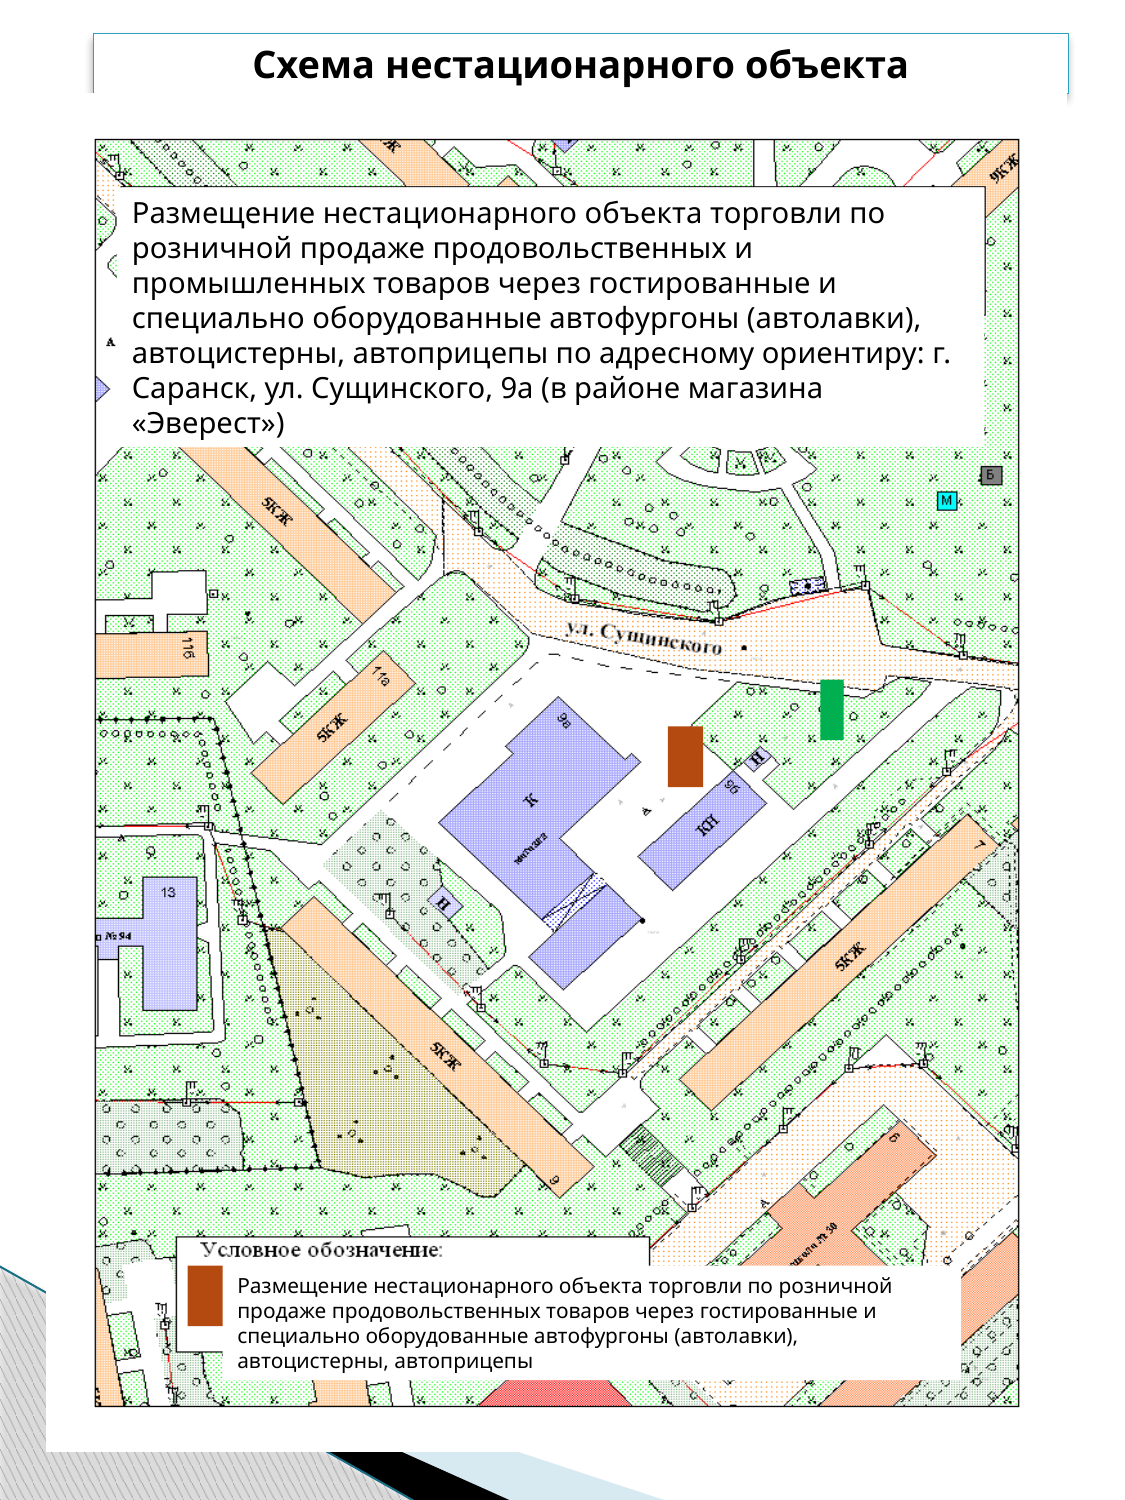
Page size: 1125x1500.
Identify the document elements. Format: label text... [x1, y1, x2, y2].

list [46, 93, 1067, 1452]
title Схема нестационарного объекта [93, 33, 1069, 94]
